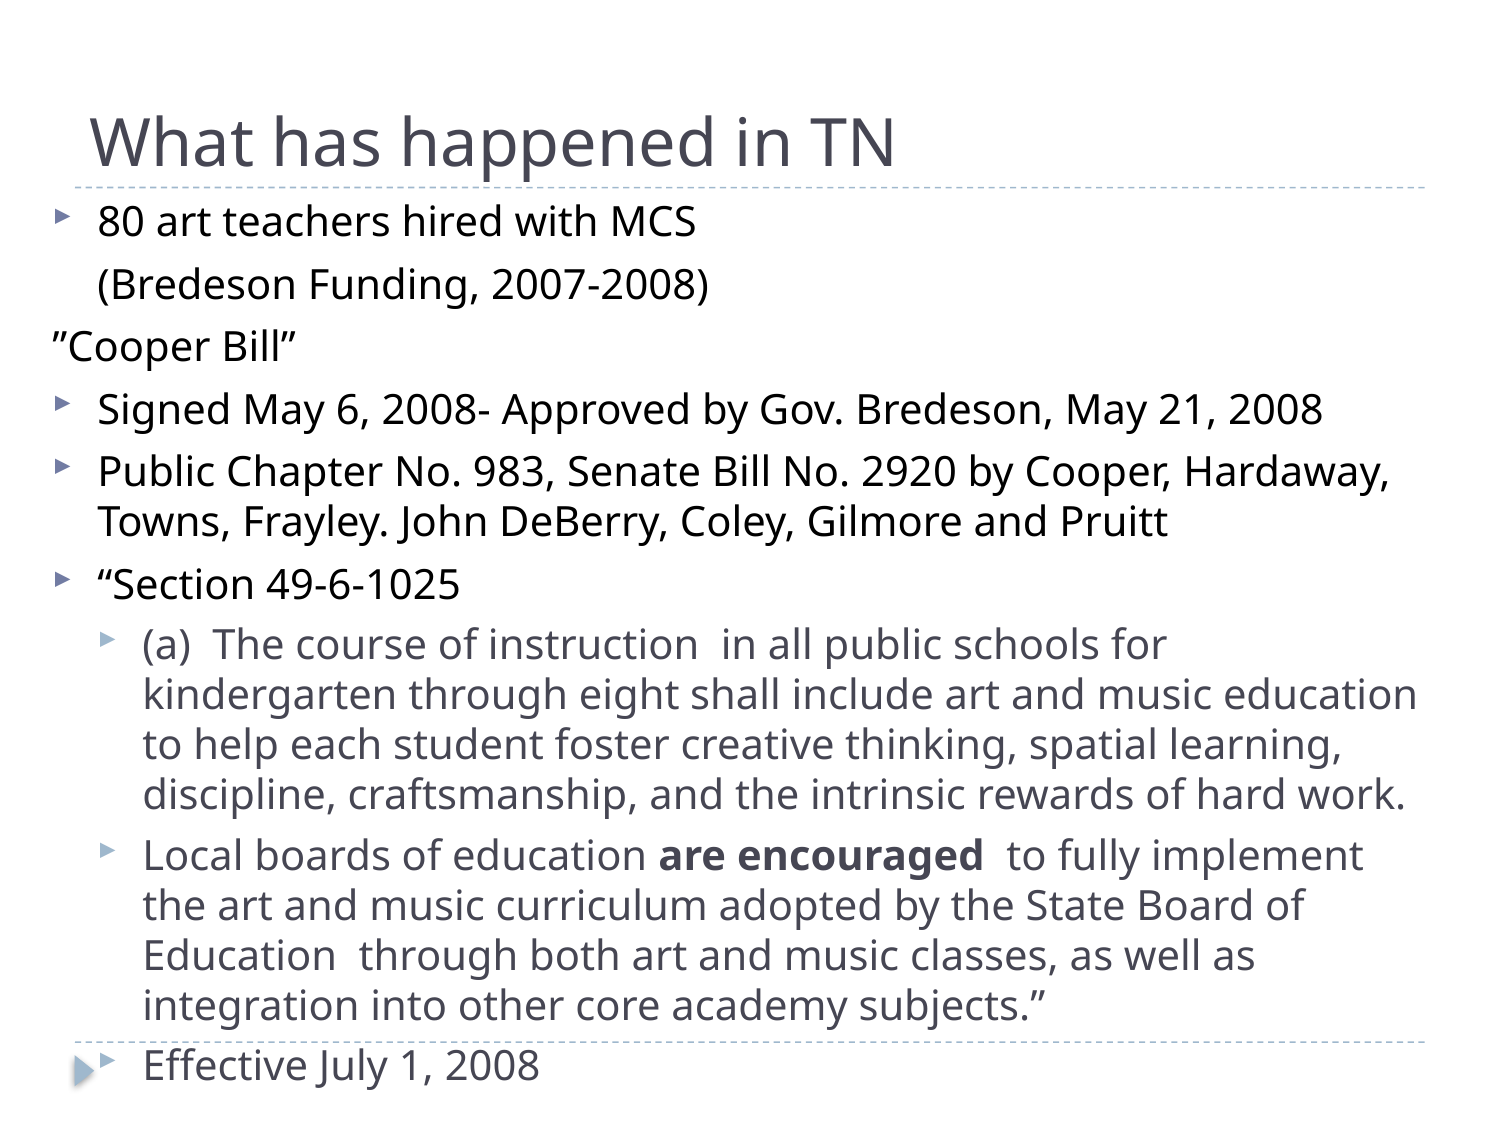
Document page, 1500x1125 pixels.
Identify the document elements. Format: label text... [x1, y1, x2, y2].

list 80 art teachers hired with MCS (Bredeson Funding, 2007-2008) ”Cooper Bill” Signed May 6, 2008- Approved by Gov. Bredeson, May 21, 2008 Public Chapter No. 983, Senate Bill No. 2920 by Cooper, Hardaway, Towns, Frayley. John DeBerry, Coley, Gilmore and Pruitt “Section 49-6-1025 (a) The course of instruction in all public schools for kindergarten through eight shall include art and music education to help each student foster creative thinking, spatial learning, discipline, craftsmanship, and the intrinsic rewards of hard work. Local boards of education are encouraged to fully implement the art and music curriculum adopted by the State Board of Education through both art and music classes, as well as integration into other core academy subjects.” Effective July 1, 2008 [37, 187, 1444, 869]
title What has happened in TN [75, 24, 1425, 187]
